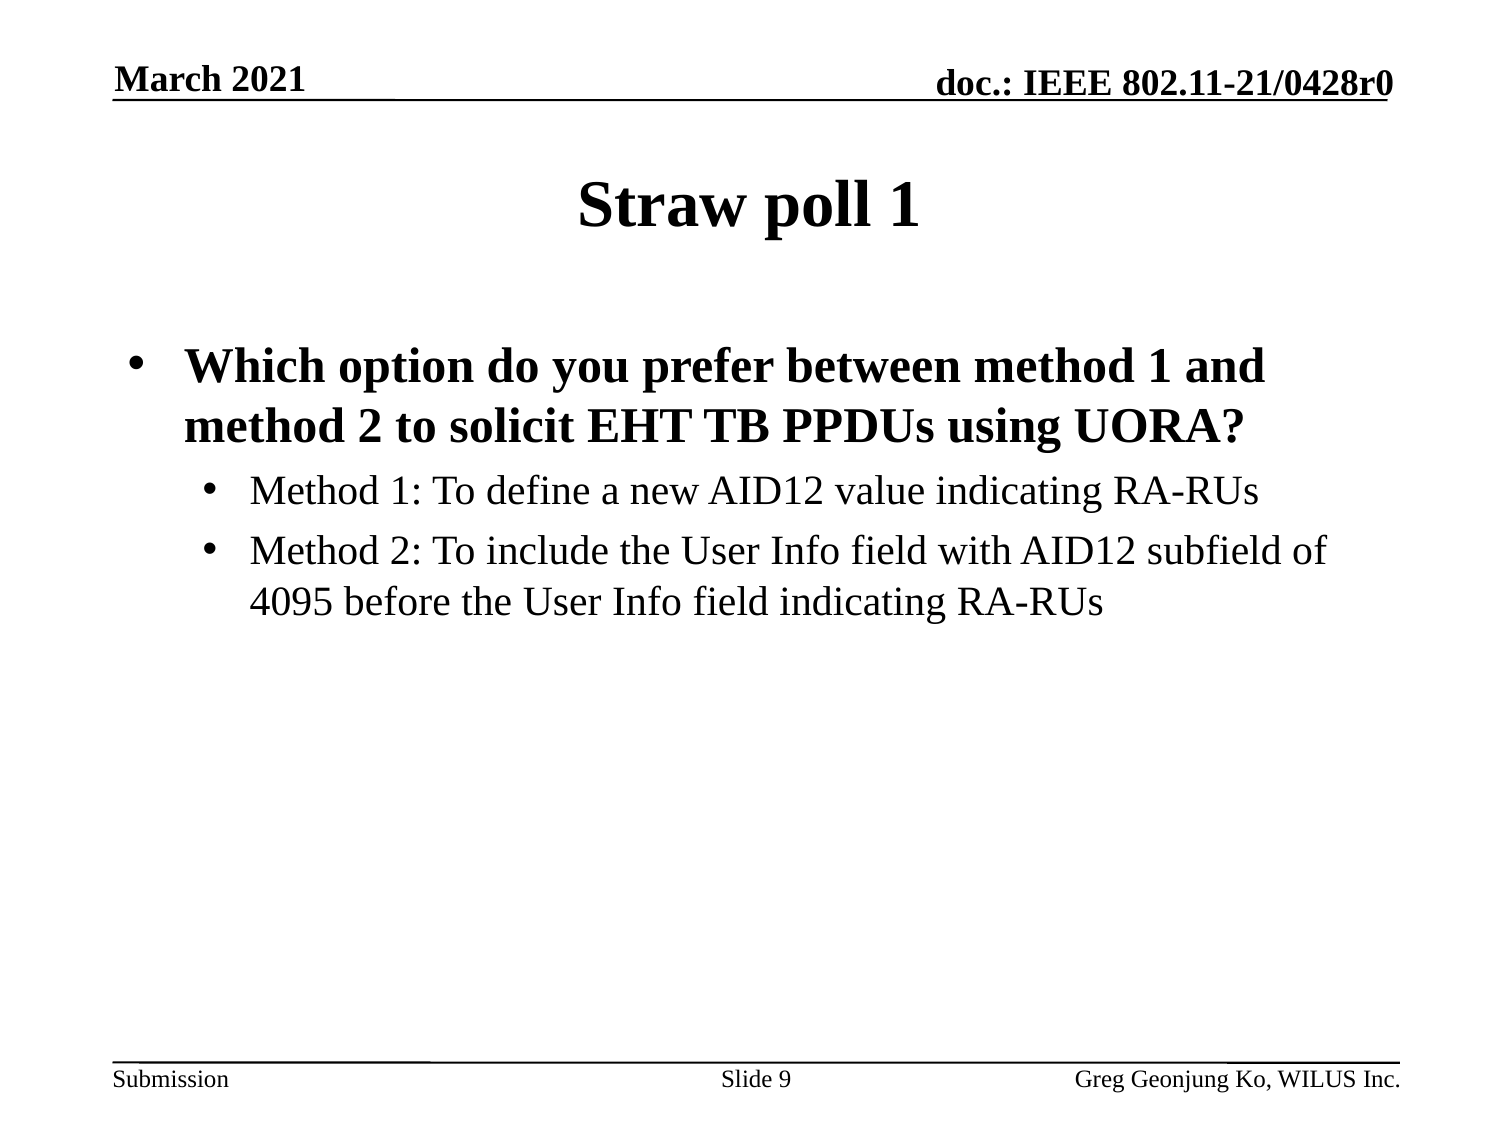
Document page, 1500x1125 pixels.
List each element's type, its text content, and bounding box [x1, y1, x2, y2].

slide_number Slide 9 [712, 1061, 800, 1123]
title Straw poll 1 [112, 112, 1388, 288]
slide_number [114, 54, 423, 100]
footer Greg Geonjung Ko, WILUS Inc. [878, 1061, 1402, 1093]
list Which option do you prefer between method 1 and method 2 to solicit EHT TB PPDUs using UORA? Method 1: To define a new AID12 value indicating RA-RUs Method 2: To include the User Info field with AID12 subfield of 4095 before the User Info field indicating RA-RUs [112, 324, 1388, 1000]
